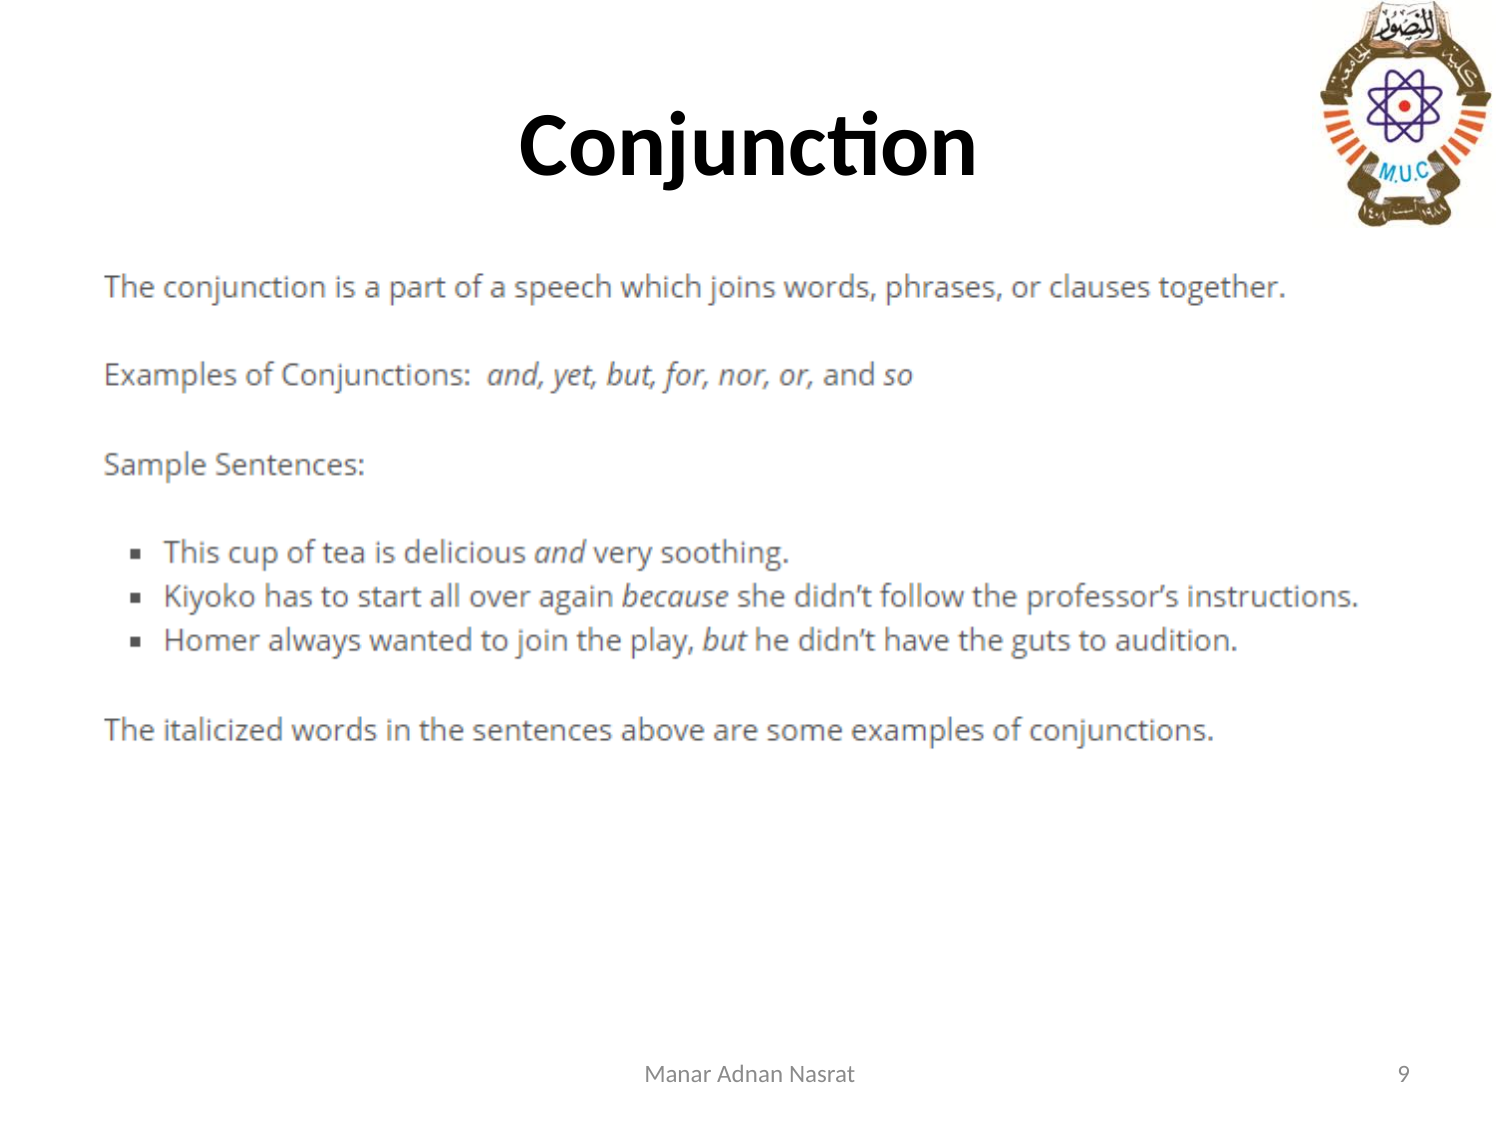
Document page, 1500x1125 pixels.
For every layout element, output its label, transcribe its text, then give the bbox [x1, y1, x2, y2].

slide_number 9 [1074, 1042, 1425, 1103]
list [74, 262, 1476, 785]
footer Manar Adnan Nasrat [512, 1042, 988, 1103]
picture [1312, 0, 1496, 228]
title Conjunction [75, 45, 1309, 233]
